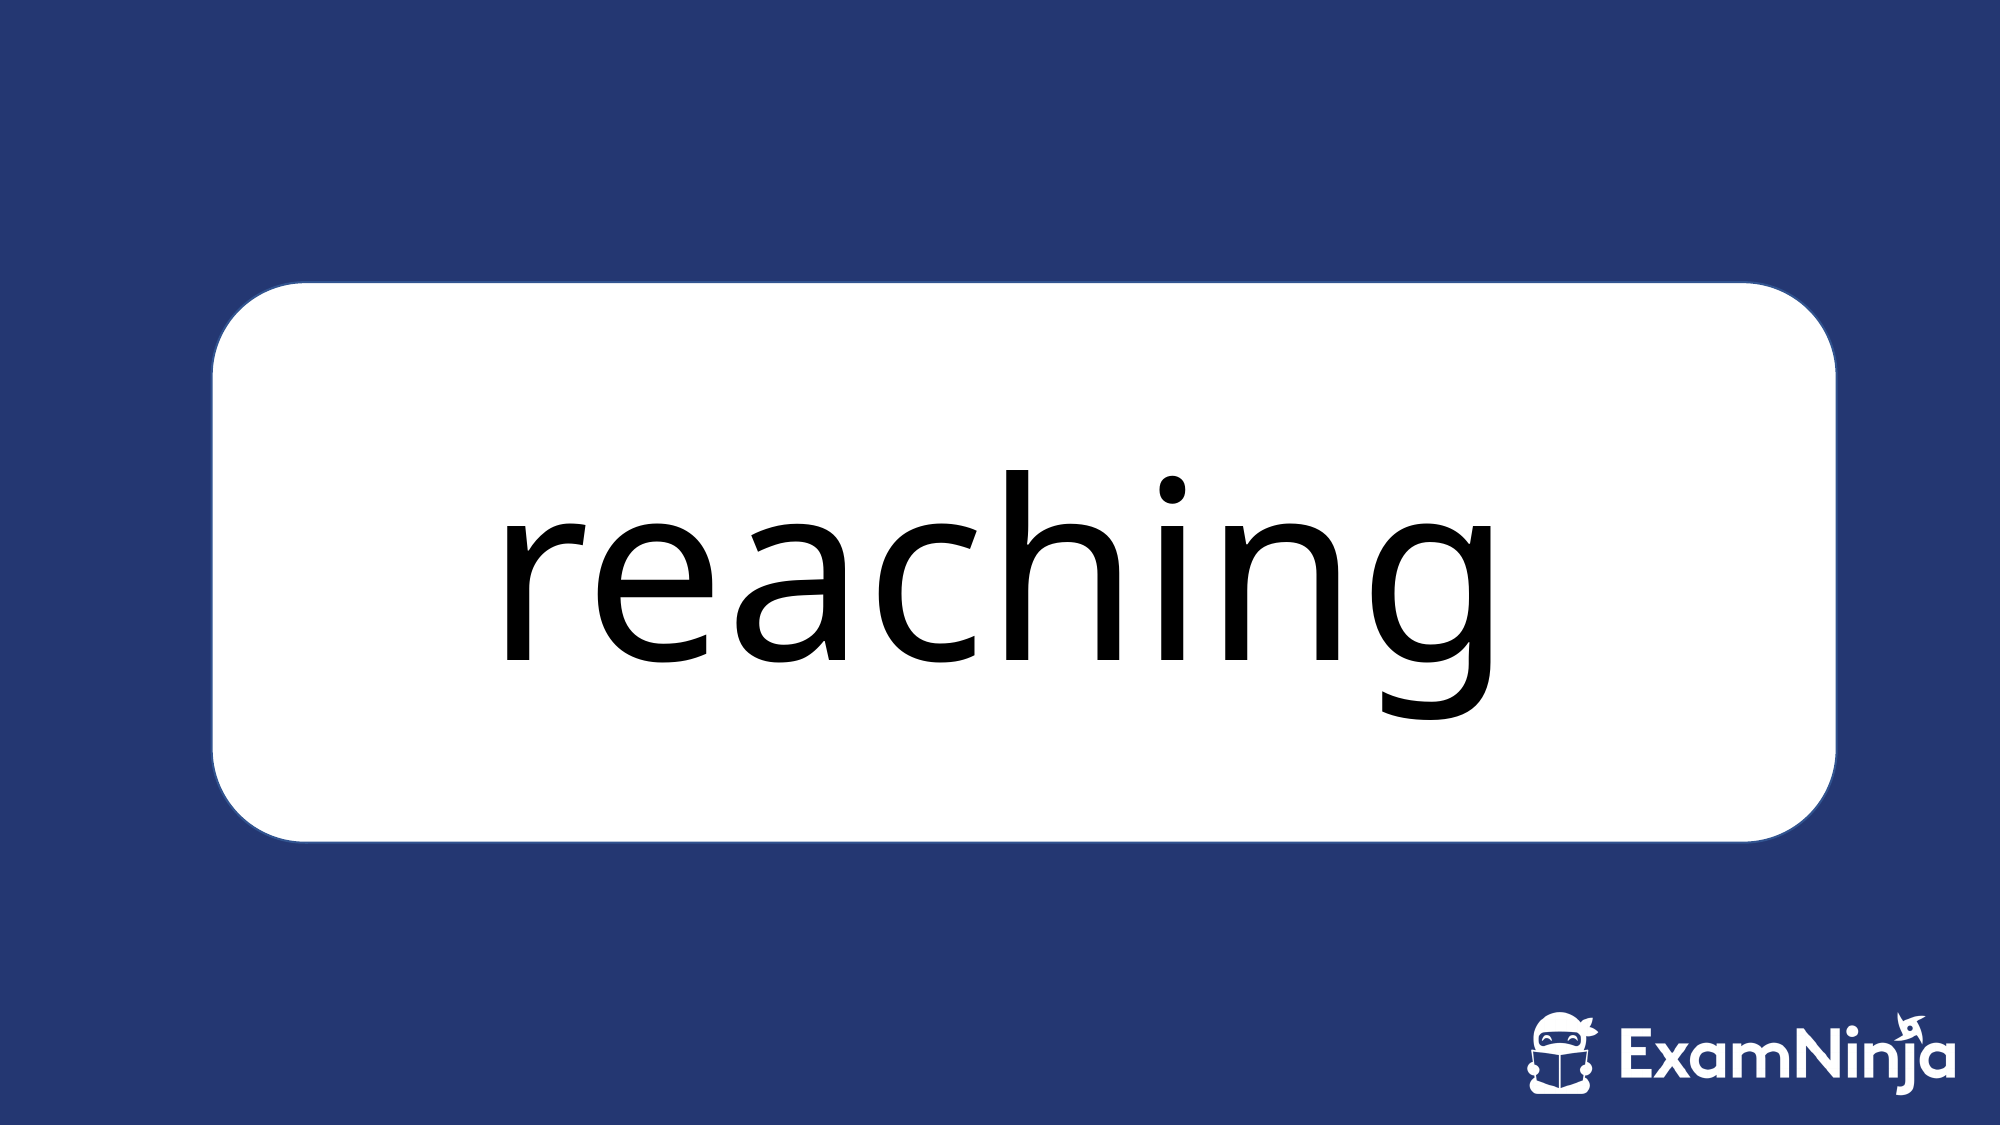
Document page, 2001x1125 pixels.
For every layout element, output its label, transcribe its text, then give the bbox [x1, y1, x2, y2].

picture [1501, 1003, 1979, 1102]
text_box reaching [143, 403, 1857, 719]
text_box [210, 281, 1838, 403]
text_box [210, 719, 1838, 844]
